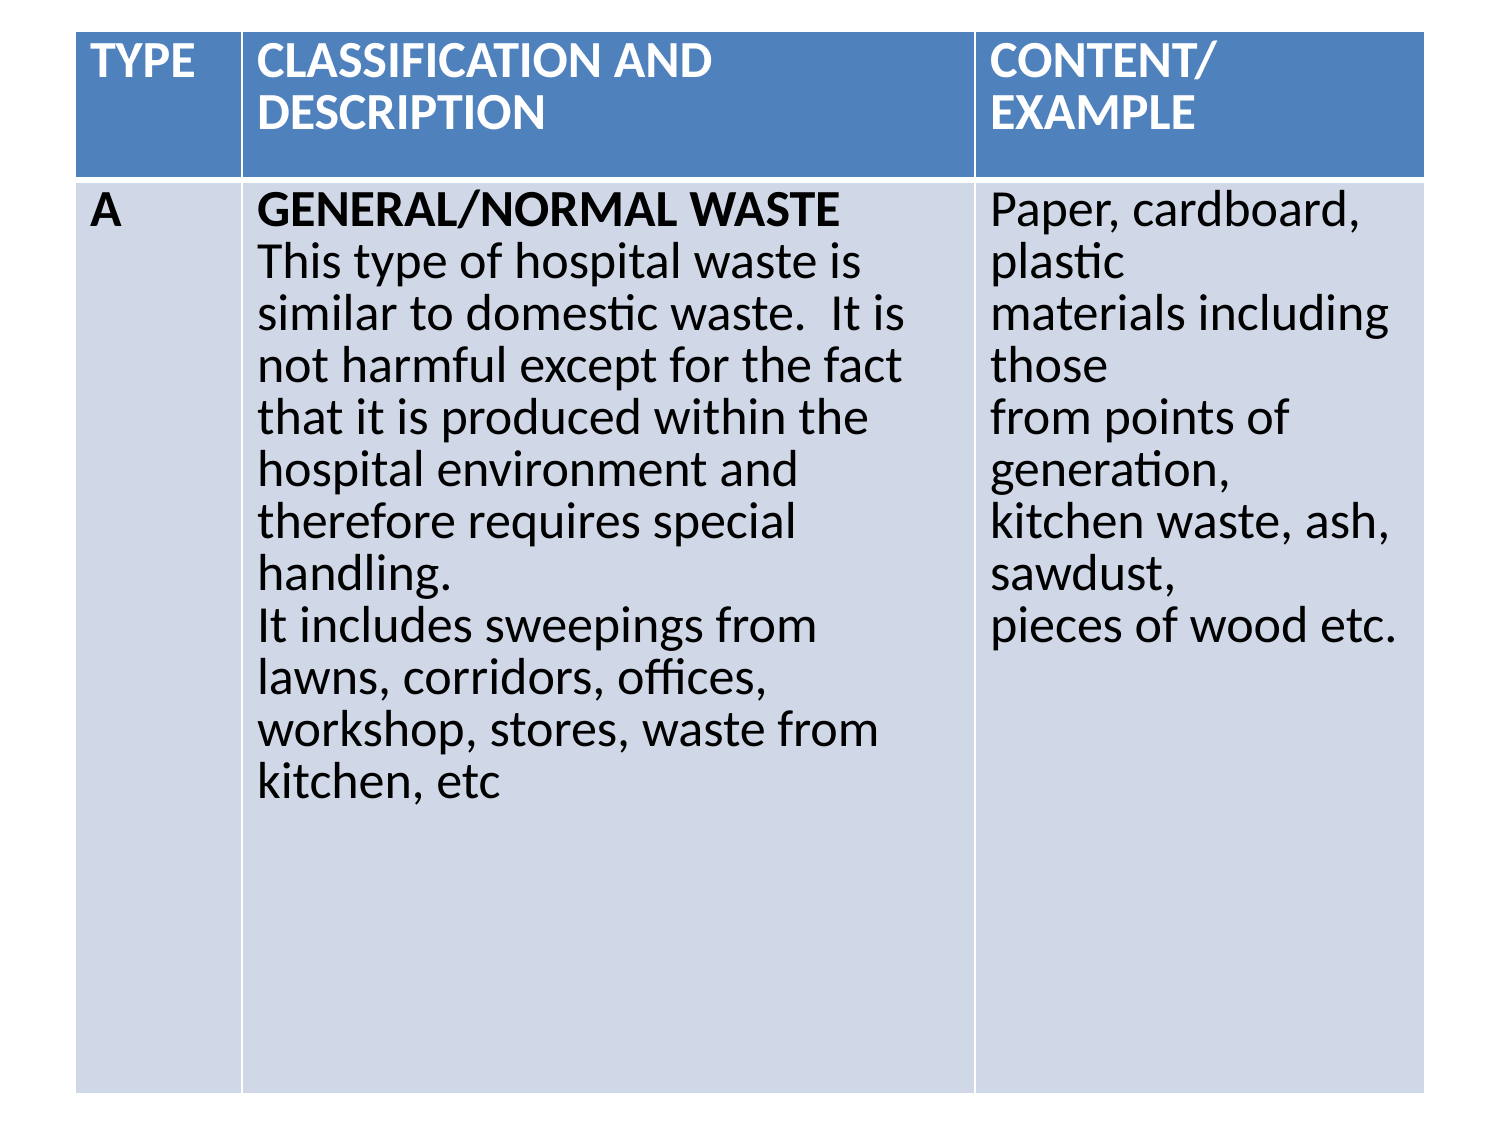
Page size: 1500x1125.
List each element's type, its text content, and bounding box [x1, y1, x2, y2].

table_cell A [76, 183, 241, 1093]
table_cell Paper, cardboard, plastic materials including those from points of generation, kitchen waste, ash, sawdust, pieces of wood etc. [976, 183, 1424, 1093]
table_header TYPE [76, 32, 241, 177]
table_header CLASSIFICATION AND DESCRIPTION [243, 32, 974, 177]
table_cell GENERAL/NORMAL WASTE This type of hospital waste is similar to domestic waste. It is not harmful except for the fact that it is produced within the hospital environment and therefore requires special handling. It includes sweepings from lawns, corridors, offices, workshop, stores, waste from kitchen, etc [243, 183, 974, 1093]
table_header CONTENT/EXAMPLE [976, 32, 1424, 177]
